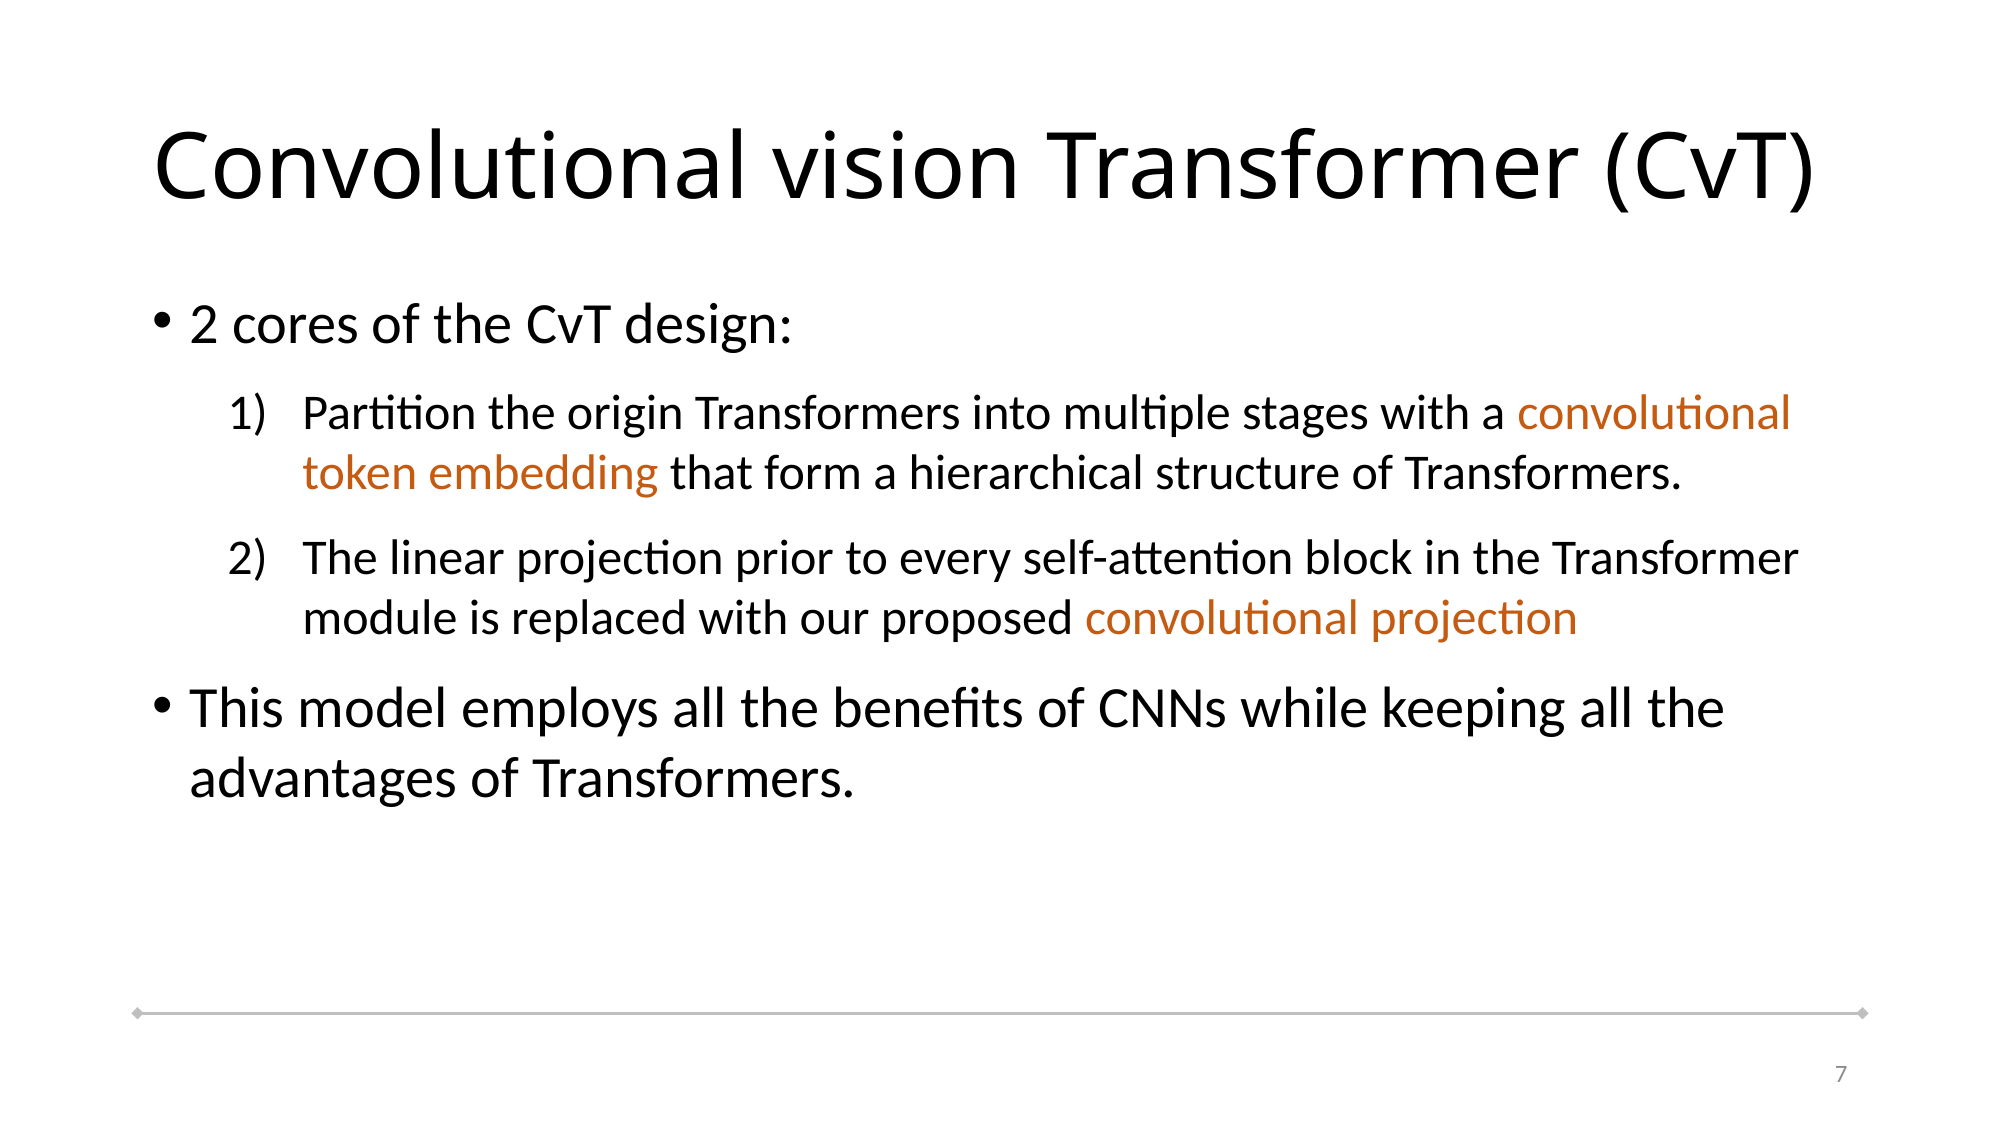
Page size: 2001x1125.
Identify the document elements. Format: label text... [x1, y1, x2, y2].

slide_number 7 [1412, 1042, 1863, 1103]
list 2 cores of the CvT design: Partition the origin Transformers into multiple stages with a convolutional token embedding that form a hierarchical structure of Transformers. The linear projection prior to every self-attention block in the Transformer module is replaced with our proposed convolutional projection This model employs all the benefits of CNNs while keeping all the advantages of Transformers. [137, 277, 1863, 1012]
title Convolutional vision Transformer (CvT) [137, 59, 1863, 277]
